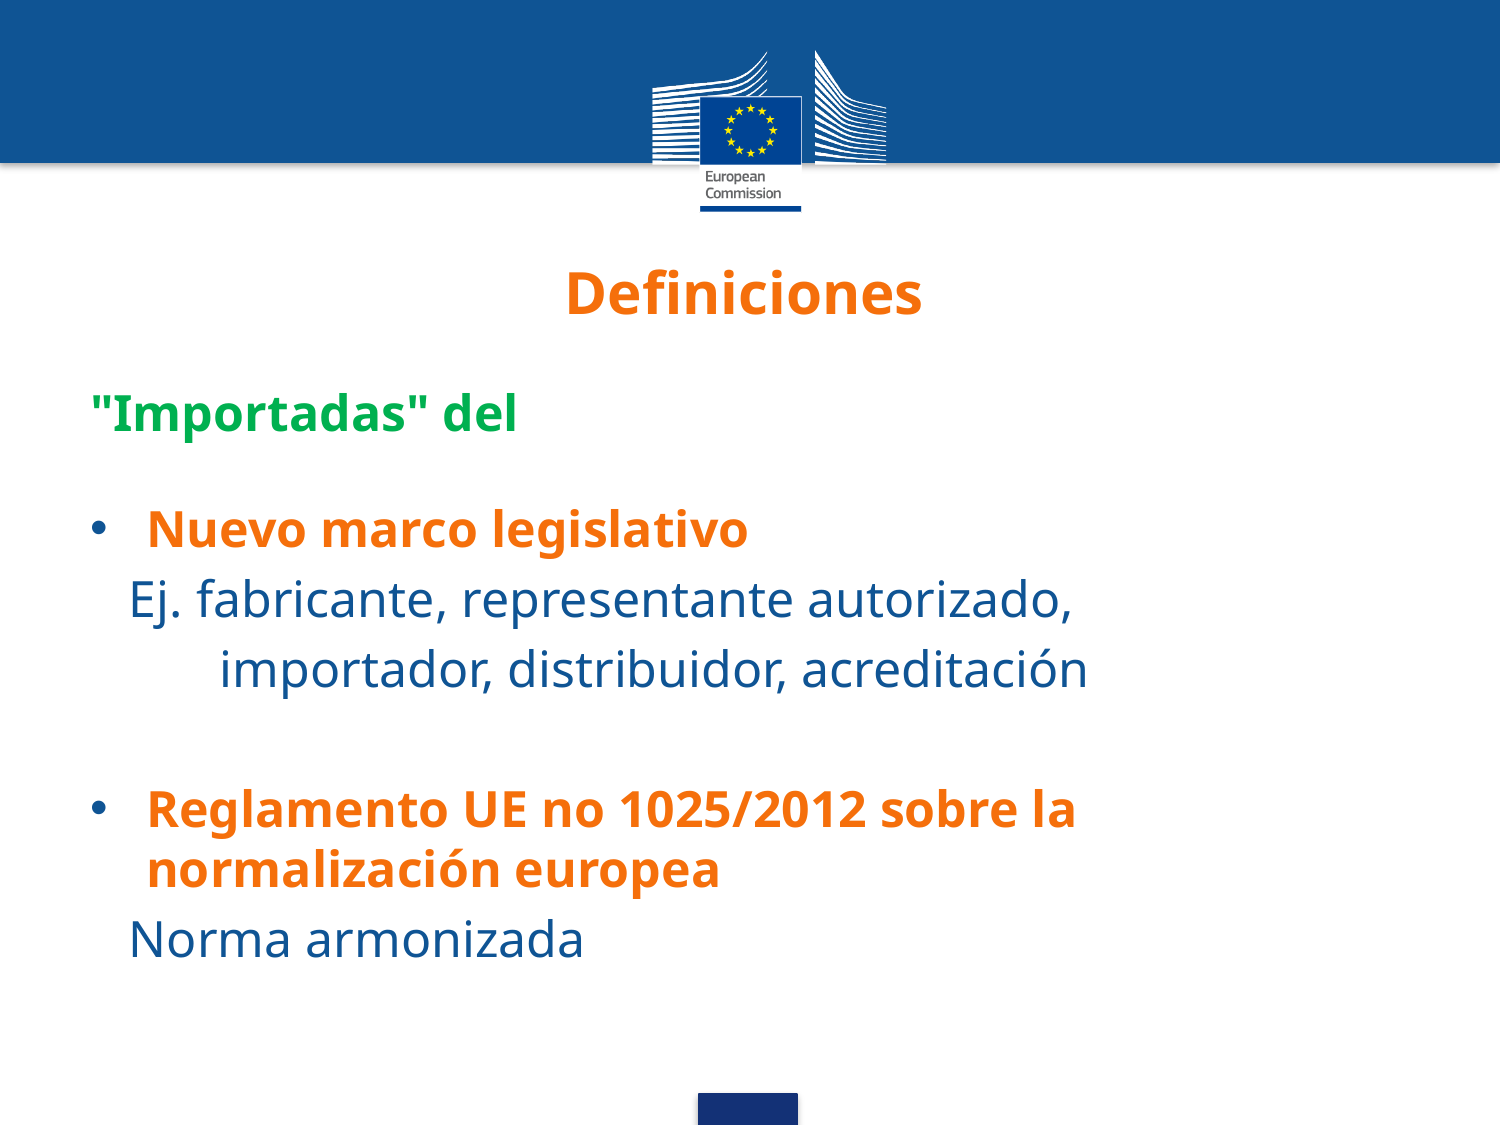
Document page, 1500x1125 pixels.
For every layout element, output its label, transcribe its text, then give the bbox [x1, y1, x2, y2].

list "Importadas" del Nuevo marco legislativo Ej. fabricante, representante autorizado, importador, distribuidor, acreditación Reglamento UE no 1025/2012 sobre la normalización europea Norma armonizada [74, 373, 1426, 1018]
title Definiciones [76, 219, 1428, 362]
